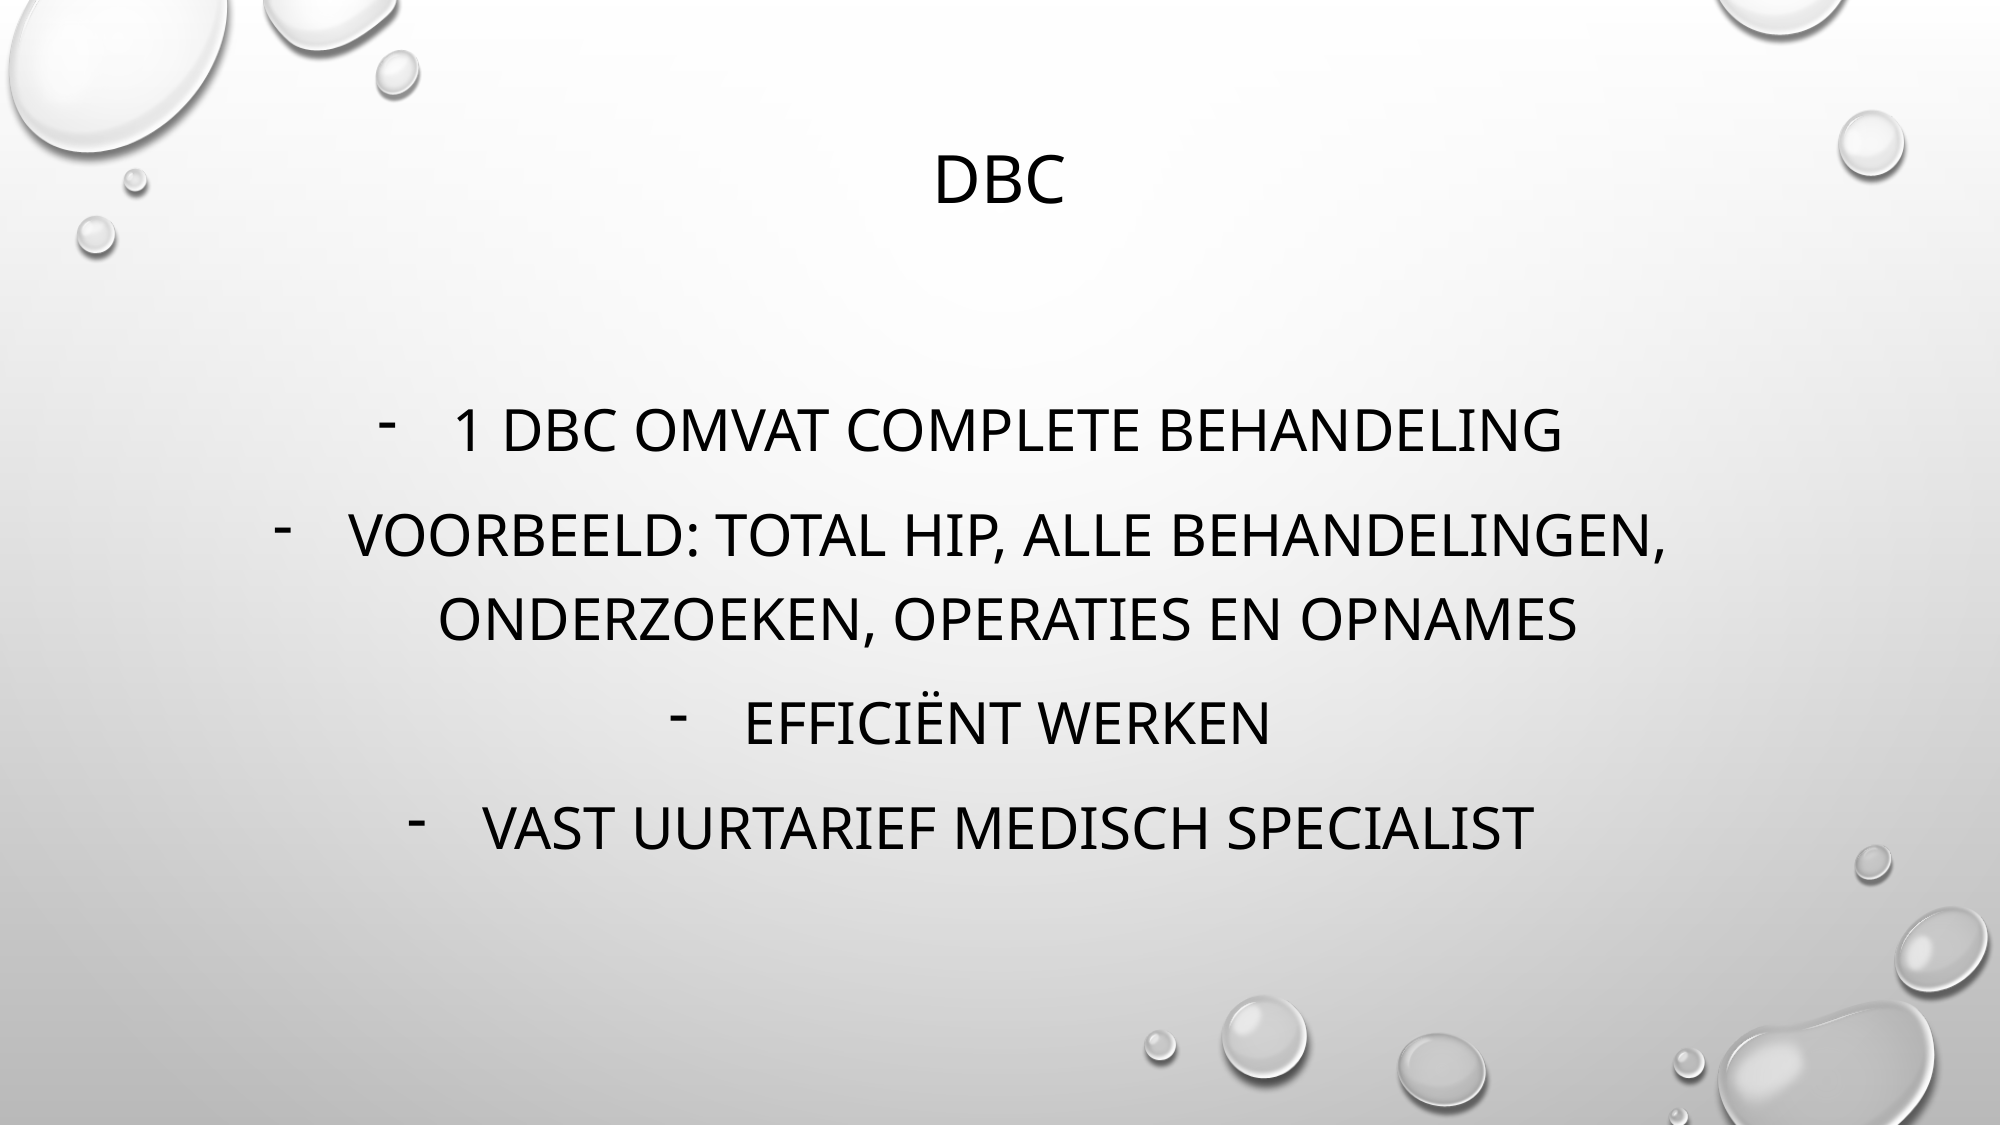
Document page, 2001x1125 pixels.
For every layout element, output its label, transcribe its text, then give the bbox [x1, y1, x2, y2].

title DBC [149, 99, 1851, 265]
picture [0, 0, 2000, 1125]
list 1 dbc omvat complete behandeling Voorbeeld: total hip, alle behandelingen, onderzoeken, operaties en opnames Efficiënt werken Vast uurtarief medisch specialist [121, 265, 1822, 976]
